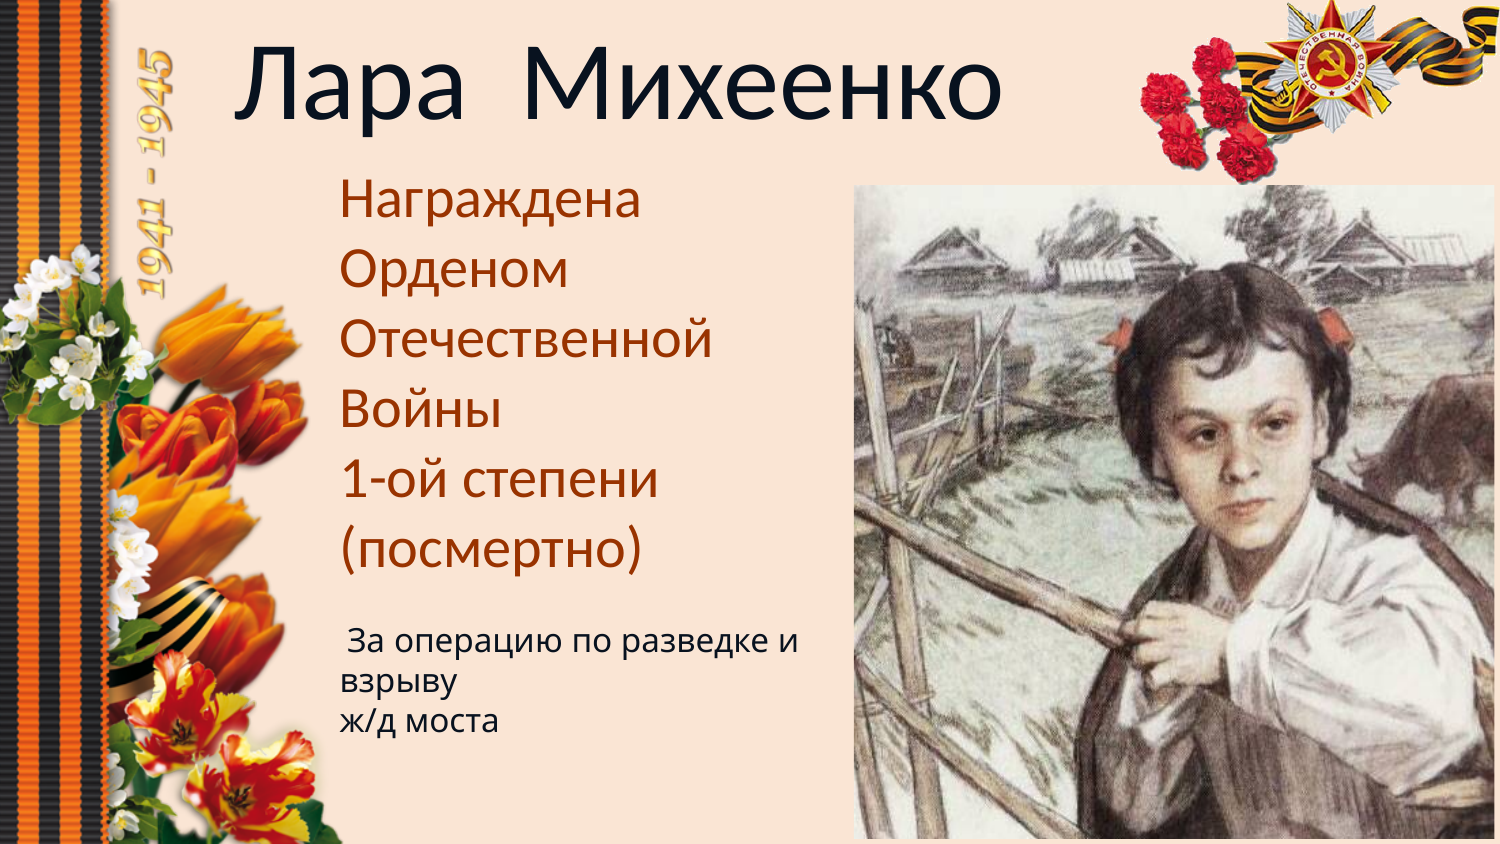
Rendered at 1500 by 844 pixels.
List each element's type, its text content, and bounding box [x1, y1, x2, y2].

picture [0, 0, 364, 844]
text_box [950, 102, 1412, 184]
text_box Лара Михеенко [218, 0, 1069, 150]
picture [853, 0, 1500, 840]
text_box Награждена Орденом Отечественной Войны 1-ой степени (посмертно) За операцию по разведке и взрыву ж/д моста [324, 151, 886, 791]
